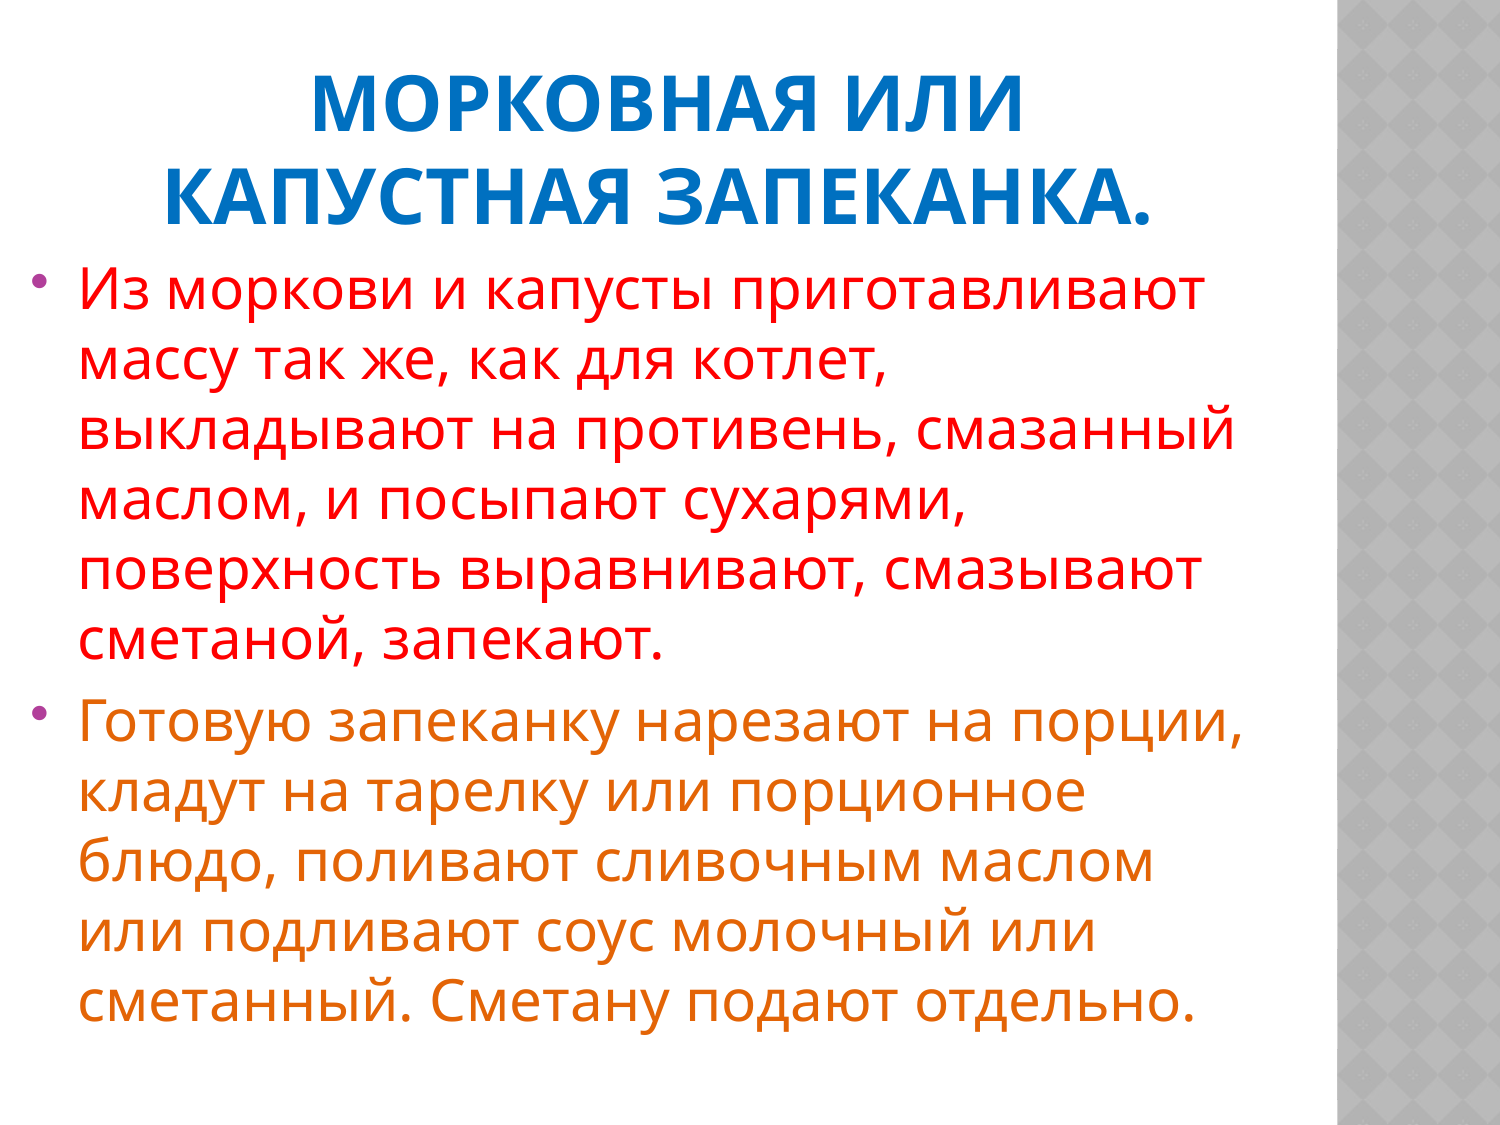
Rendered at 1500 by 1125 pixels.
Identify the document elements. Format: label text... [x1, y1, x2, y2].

list Из моркови и капусты приготавливают массу так же, как для котлет, выкладывают на противень, смазанный маслом, и посыпают сухарями, поверхность выравнивают, смазывают сметаной, запекают. Готовую запеканку нарезают на порции, кладут на тарелку или порционное блюдо, поливают сливочным маслом или подливают соус молочный или сметанный. Сметану подают отдельно. [17, 243, 1263, 1059]
title Морковная или капустная запеканка. [75, 52, 1263, 240]
